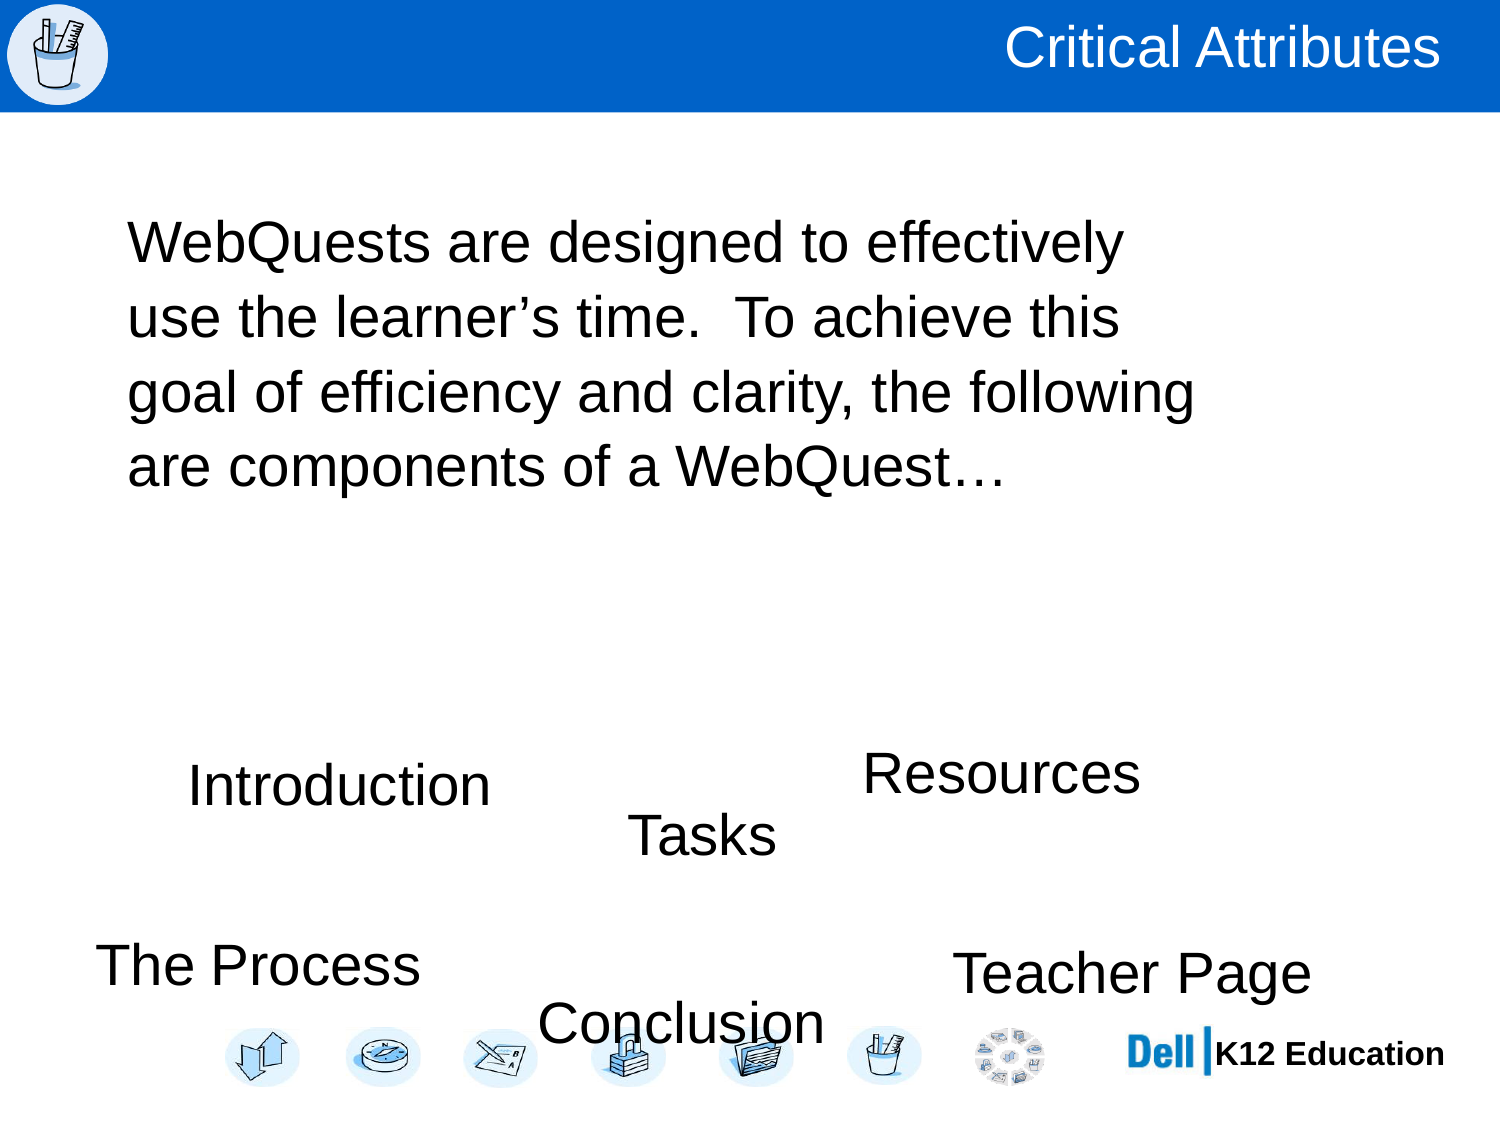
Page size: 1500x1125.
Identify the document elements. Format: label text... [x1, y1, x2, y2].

picture [225, 1028, 300, 1087]
picture [7, 4, 108, 105]
picture [591, 1063, 666, 1087]
picture [1125, 1024, 1214, 1079]
picture [847, 1026, 922, 1085]
text_box Conclusion [522, 977, 842, 1063]
title Critical Attributes [112, 0, 1459, 88]
picture [345, 1027, 421, 1087]
text_box Resources [847, 727, 1158, 813]
text_box Introduction [172, 739, 508, 825]
list WebQuests are designed to effectively use the learner’s time. To achieve this goal of efficiency and clarity, the following are components of a WebQuest… [112, 204, 1459, 651]
text_box Teacher Page [937, 927, 1329, 1013]
picture [975, 1026, 1048, 1087]
text_box Tasks [612, 789, 793, 875]
picture [463, 1029, 538, 1088]
picture [718, 1063, 794, 1087]
text_box The Process [80, 919, 437, 1005]
